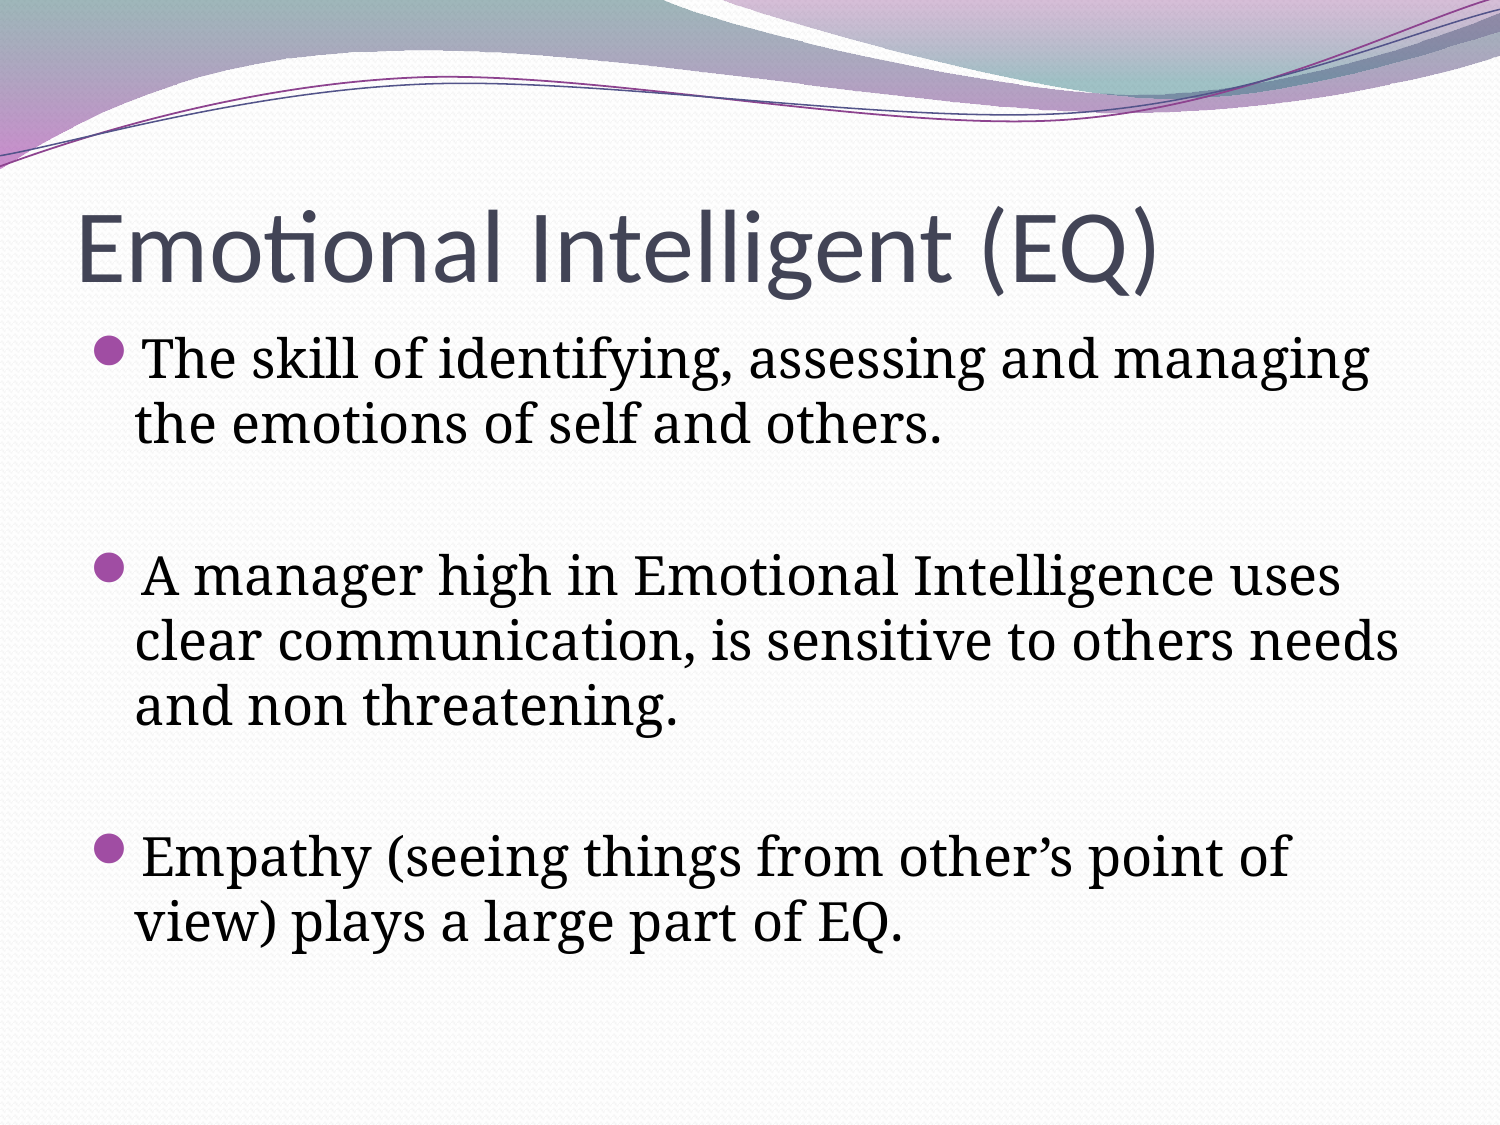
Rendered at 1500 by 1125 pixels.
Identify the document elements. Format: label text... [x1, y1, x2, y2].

title Emotional Intelligent (EQ) [75, 115, 1425, 303]
list The skill of identifying, assessing and managing the emotions of self and others. A manager high in Emotional Intelligence uses clear communication, is sensitive to others needs and non threatening. Empathy (seeing things from other’s point of view) plays a large part of EQ. [75, 317, 1425, 1038]
